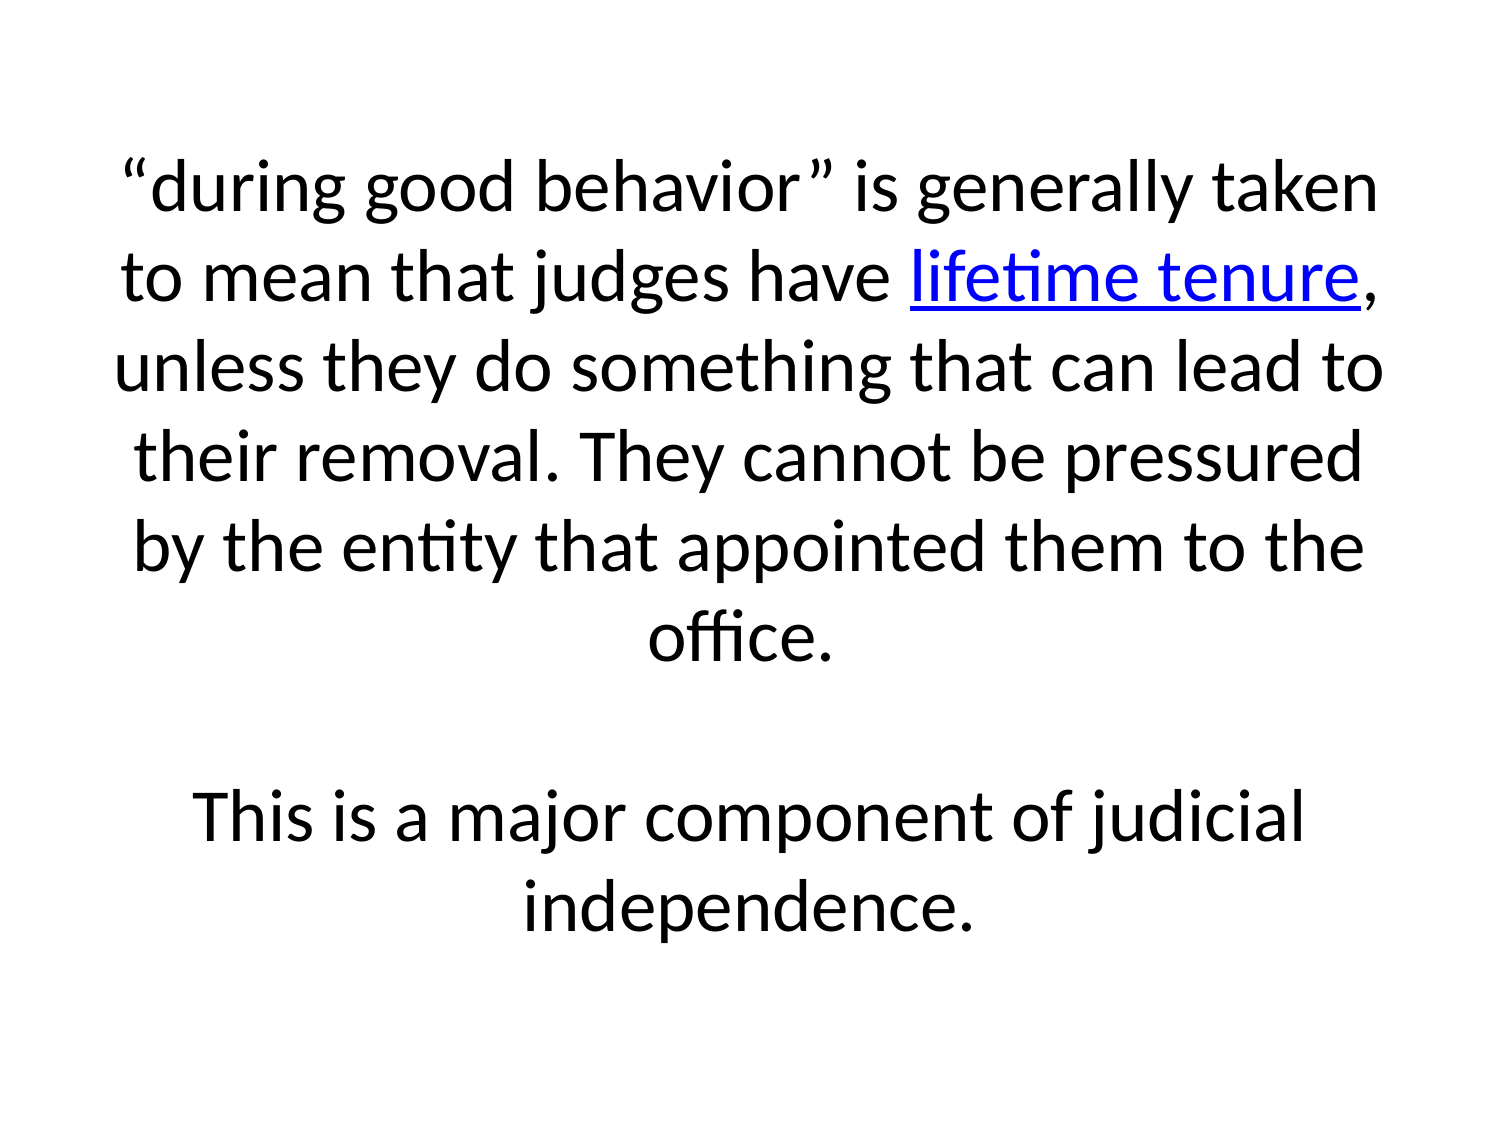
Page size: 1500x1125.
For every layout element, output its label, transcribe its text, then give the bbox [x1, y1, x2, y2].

title “during good behavior” is generally taken to mean that judges have lifetime tenure, unless they do something that can lead to their removal. They cannot be pressured by the entity that appointed them to the office. This is a major component of judicial independence. [74, 44, 1426, 1038]
